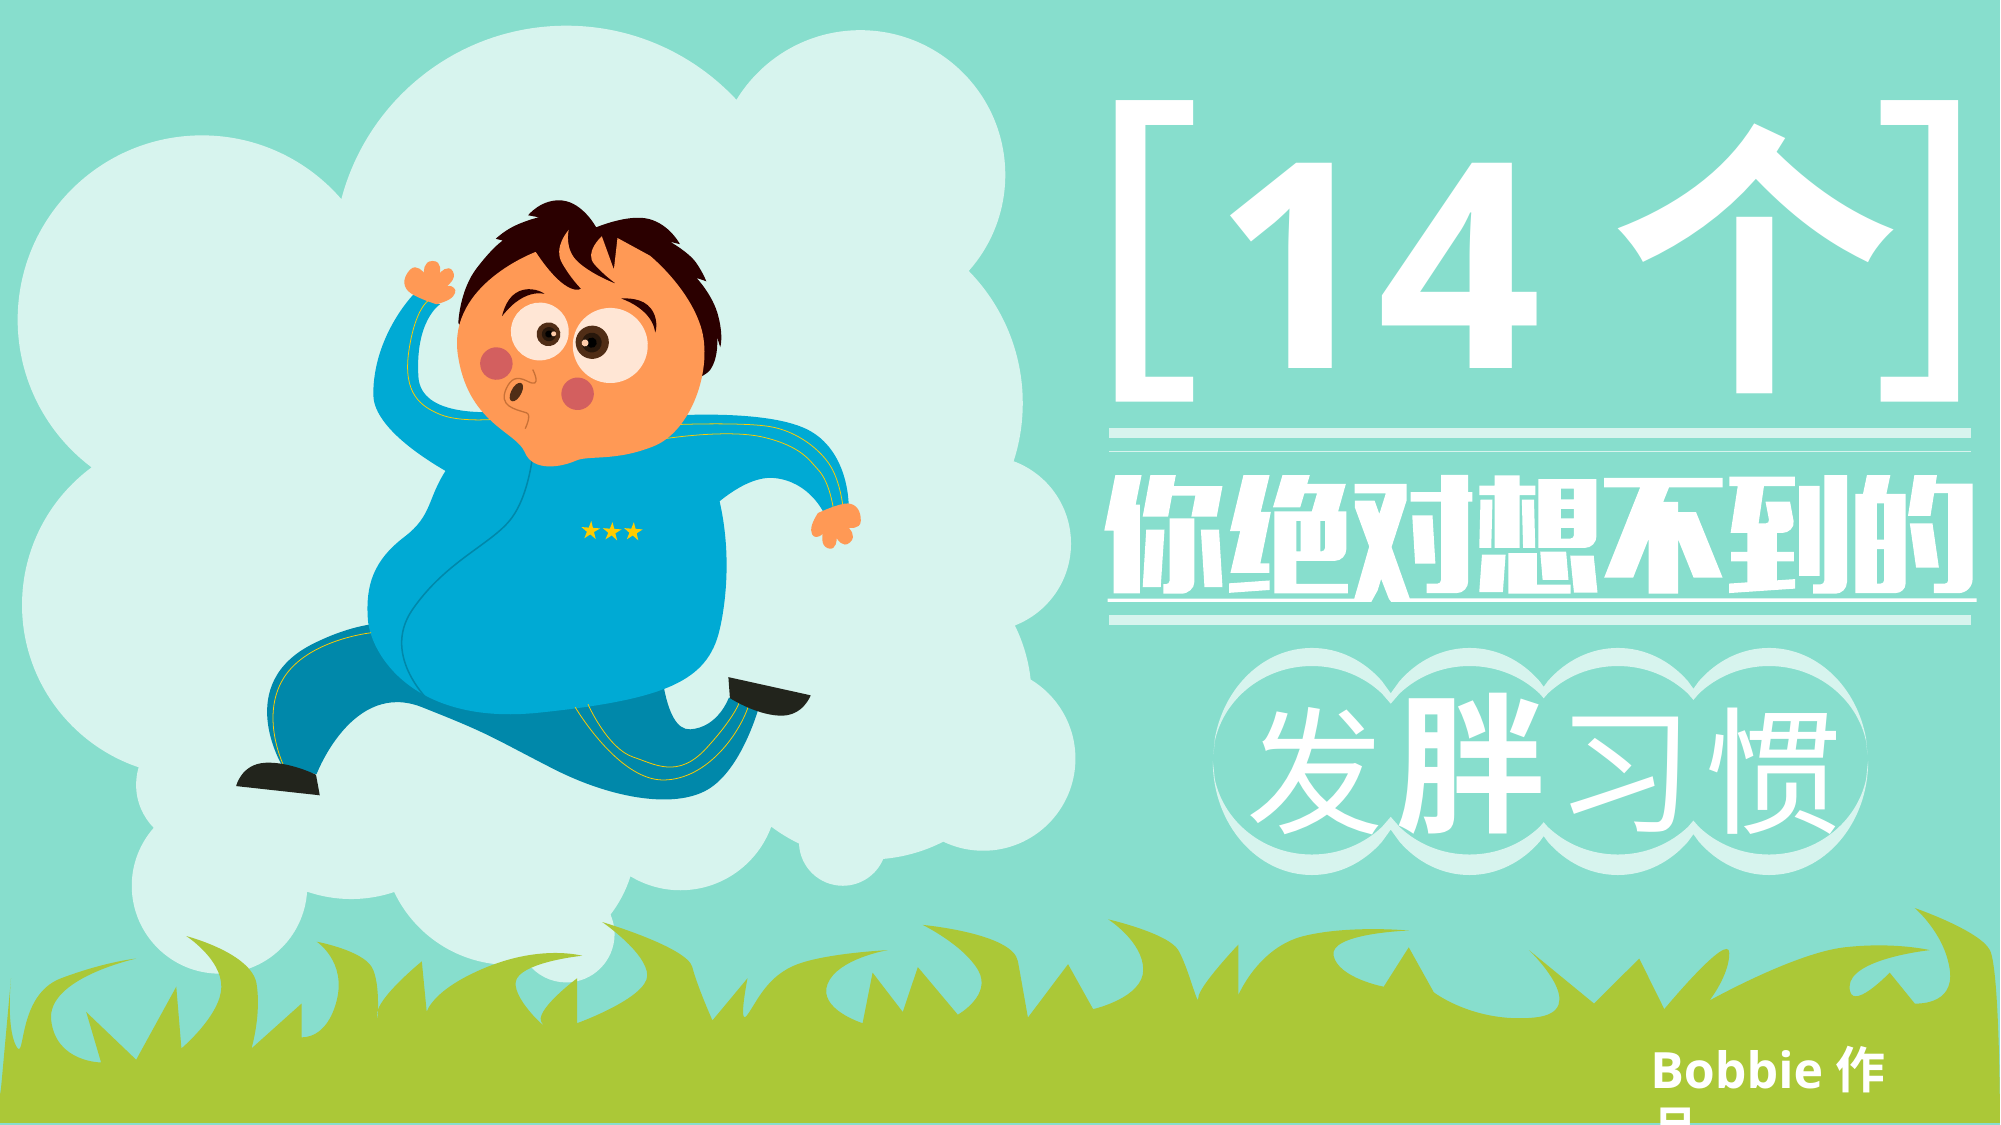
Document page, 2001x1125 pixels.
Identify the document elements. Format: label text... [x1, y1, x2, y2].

text_box [17, 25, 1076, 983]
text_box [1908, 475, 1973, 594]
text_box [231, 198, 862, 810]
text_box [1212, 647, 1869, 875]
text_box [1813, 475, 1848, 594]
text_box [1230, 475, 1271, 573]
text_box [1107, 483, 1977, 602]
text_box [0, 0, 2000, 1088]
text_box [1604, 477, 1723, 594]
text_box [1855, 475, 1906, 594]
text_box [1072, 0, 2000, 437]
text_box [1410, 474, 1473, 594]
text_box [1104, 475, 1142, 594]
text_box [1272, 475, 1348, 594]
text_box [1479, 475, 1536, 548]
text_box [1142, 475, 1223, 517]
text_box Bobbie作品 [1635, 1031, 1948, 1125]
text_box [0, 908, 2000, 1123]
text_box [1729, 476, 1796, 594]
text_box [1538, 479, 1597, 548]
